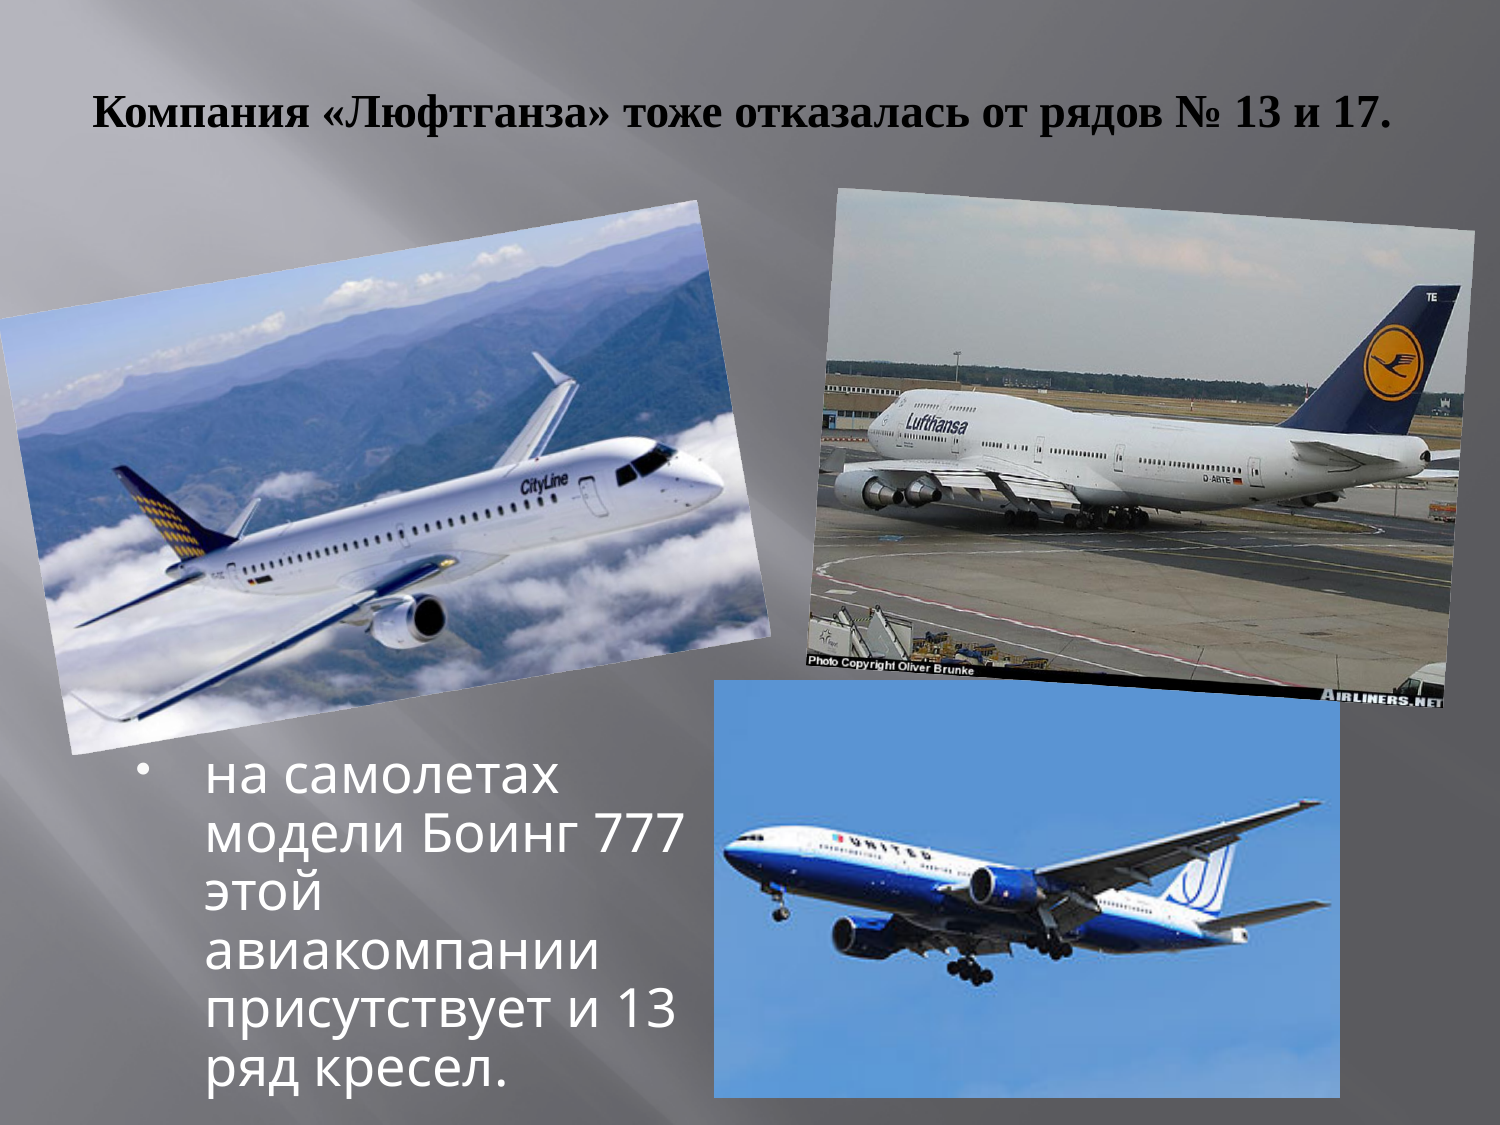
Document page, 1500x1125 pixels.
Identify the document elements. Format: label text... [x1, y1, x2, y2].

title Компания «Люфтганза» тоже отказалась от рядов № 13 и 17. [75, 45, 1425, 233]
list на самолетах модели Боинг 777 этой авиакомпании присутствует и 13 ряд кресел. [100, 742, 707, 1071]
picture [0, 188, 1474, 1098]
